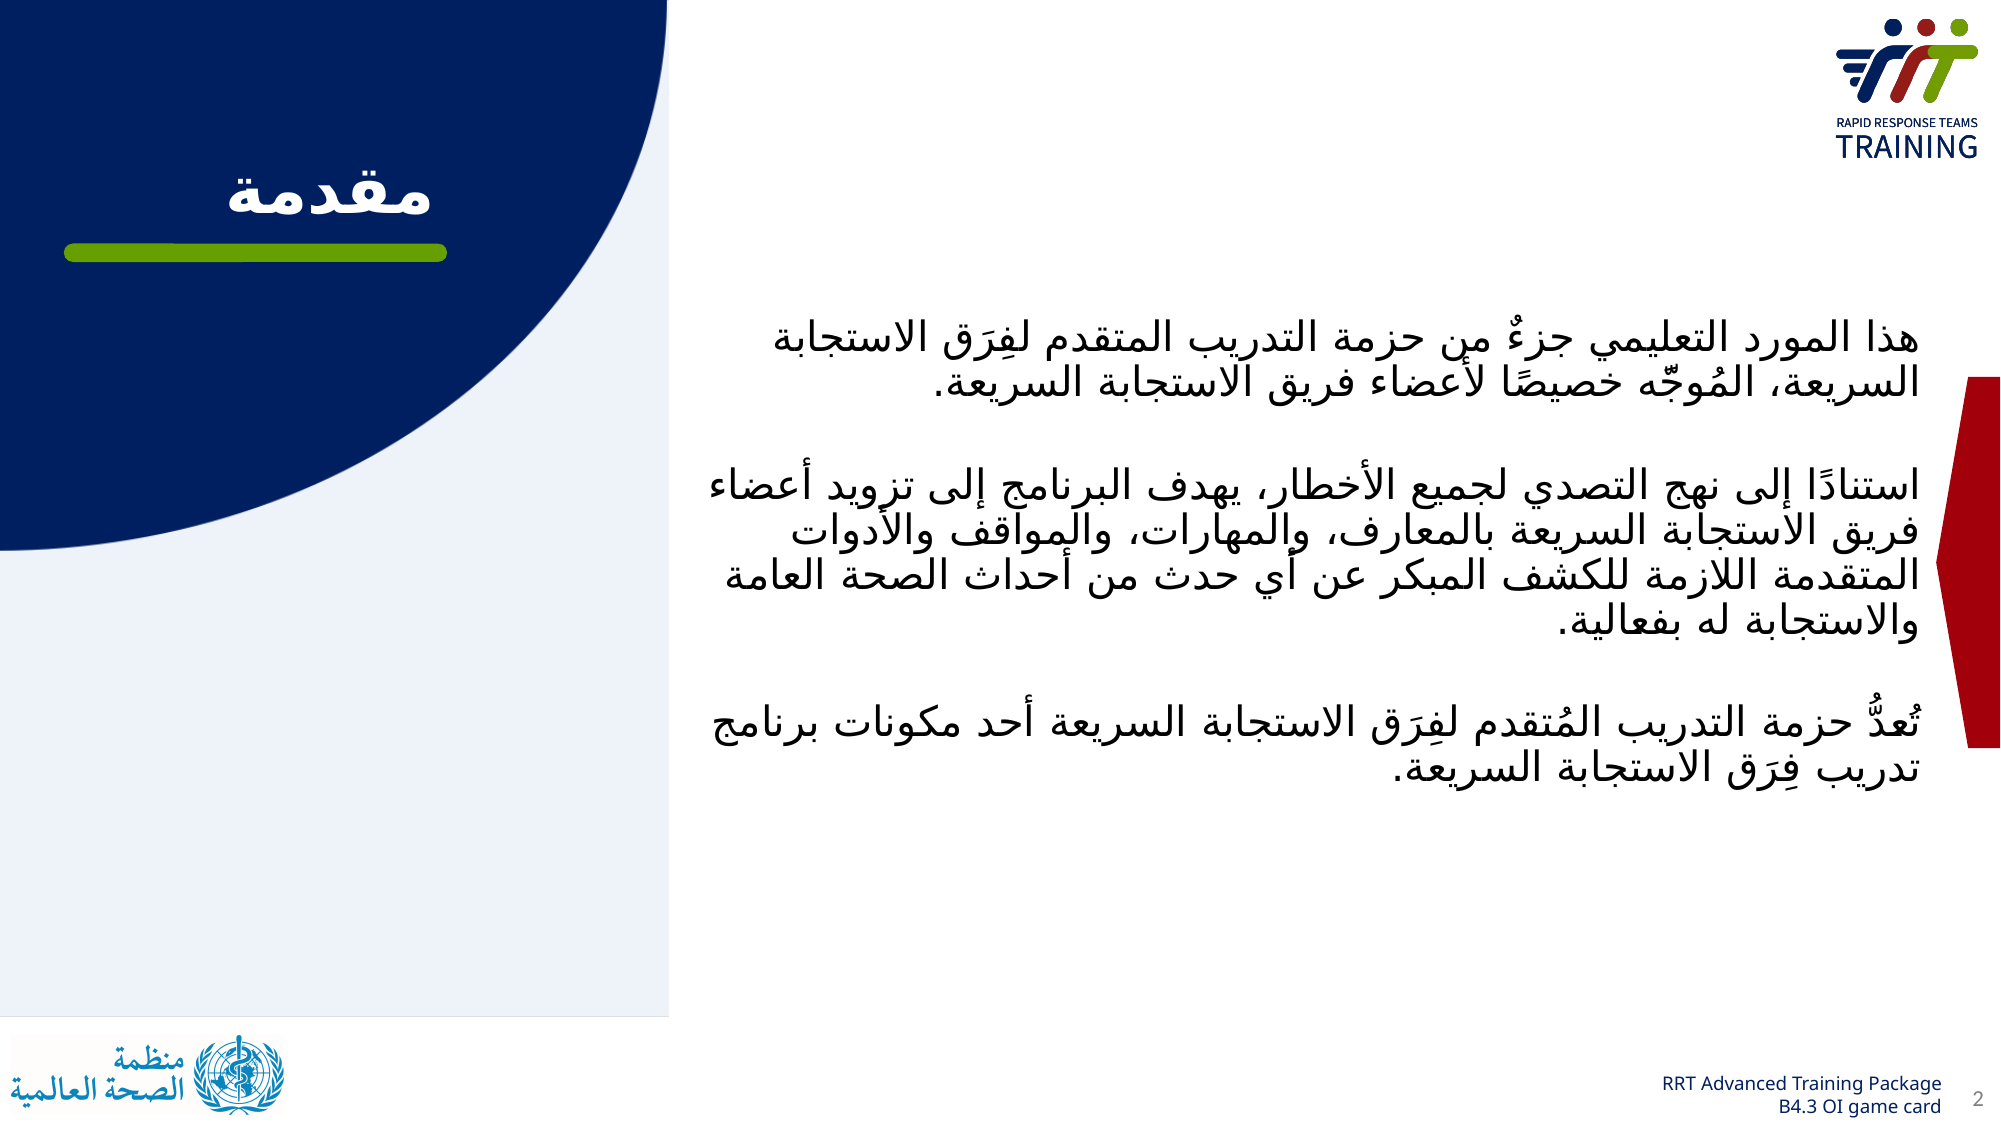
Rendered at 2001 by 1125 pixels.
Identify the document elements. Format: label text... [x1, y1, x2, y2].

picture [241, 1050, 247, 1059]
picture [0, 0, 669, 1018]
text_box مقدمة [76, 156, 436, 230]
list هذا المورد التعليمي جزءٌ من حزمة التدريب المتقدم لفِرَق الاستجابة السريعة، المُوجَّه خصيصًا لأعضاء فريق الاستجابة السريعة. استنادًا إلى نهج التصدي لجميع الأخطار، يهدف البرنامج إلى تزويد أعضاء فريق الاستجابة السريعة بالمعارف، والمهارات، والمواقف والأدوات المتقدمة اللازمة للكشف المبكر عن أي حدث من أحداث الصحة العامة والاستجابة له بفعالية. تُعدُّ حزمة التدريب المُتقدم لفِرَق الاستجابة السريعة أحد مكونات برنامج تدريب فِرَق الاستجابة السريعة. [700, 314, 1922, 811]
picture [1835, 19, 1978, 167]
picture [11, 1035, 284, 1115]
